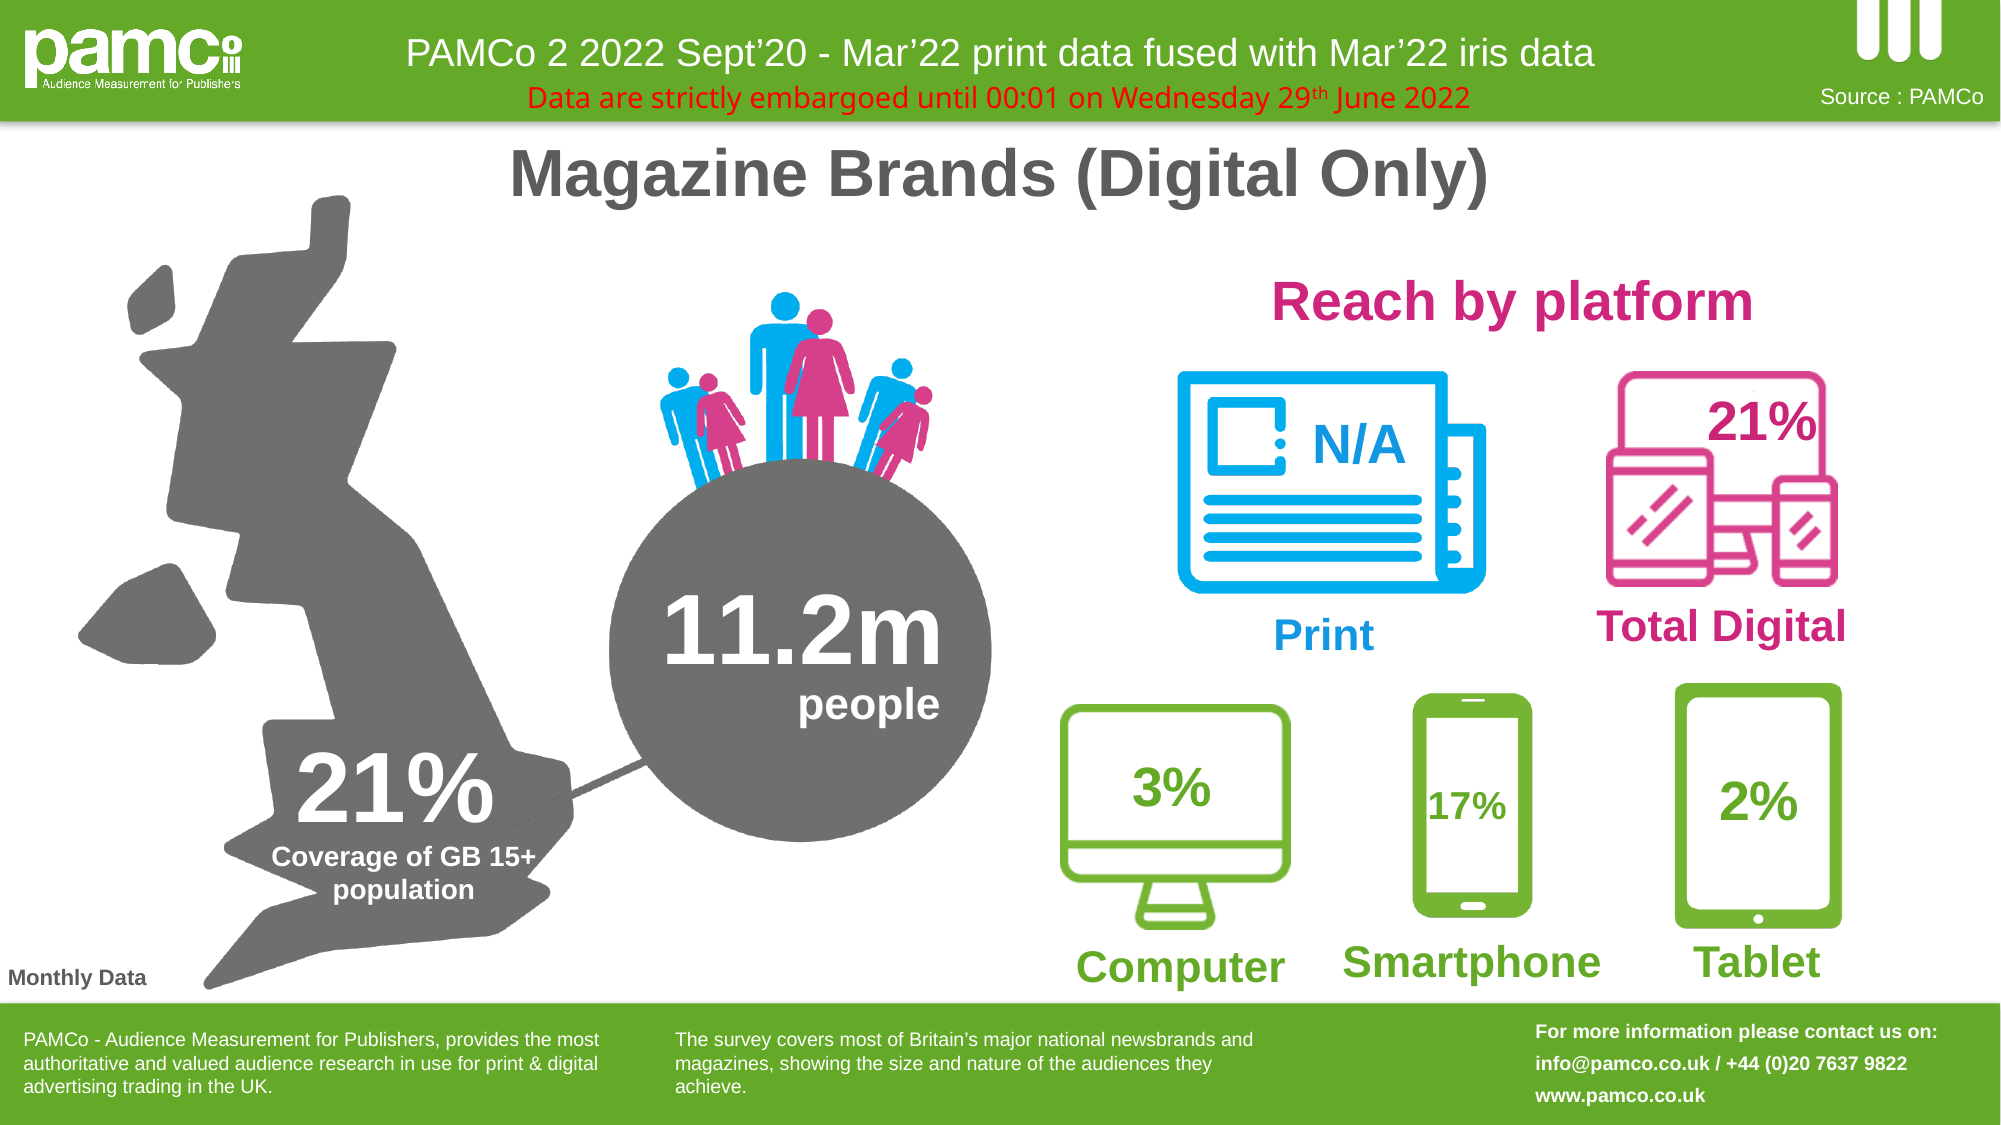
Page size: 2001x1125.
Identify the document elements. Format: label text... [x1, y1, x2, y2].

picture [1060, 704, 1291, 930]
picture [1142, 326, 1521, 636]
text_box N/A [1289, 398, 1431, 486]
picture [55, 218, 1011, 1017]
picture [1378, 644, 1565, 944]
picture [23, 26, 243, 90]
picture [1341, 631, 1350, 636]
picture [1282, 624, 1295, 634]
picture [1606, 371, 1838, 587]
text_box Magazine Brands (Digital Only) [0, 122, 2000, 218]
picture [1654, 655, 1862, 950]
picture [1850, 0, 1944, 108]
